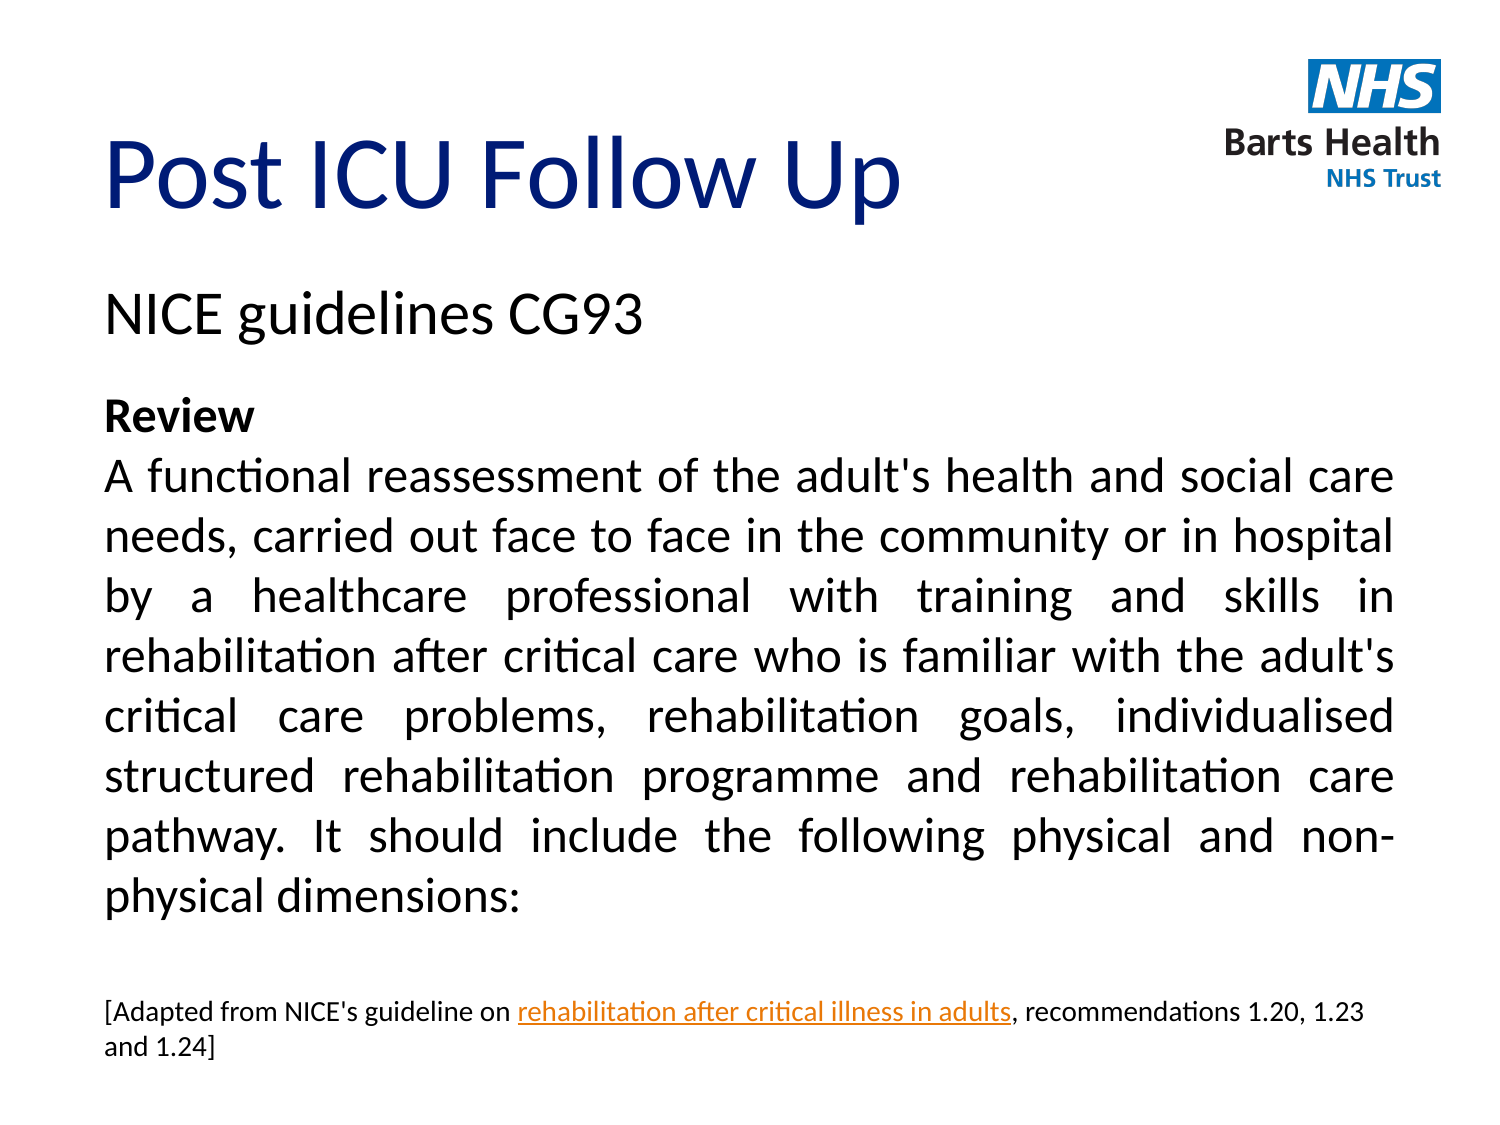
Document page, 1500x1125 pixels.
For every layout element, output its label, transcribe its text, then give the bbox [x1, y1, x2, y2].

title Post ICU Follow Up [103, 104, 1395, 231]
picture [1226, 59, 1441, 187]
list NICE guidelines CG93 Review A functional reassessment of the adult's health and social care needs, carried out face to face in the community or in hospital by a healthcare professional with training and skills in rehabilitation after critical care who is familiar with the adult's critical care problems, rehabilitation goals, individualised structured rehabilitation programme and rehabilitation care pathway. It should include the following physical and non-physical dimensions: [Adapted from NICE's guideline on rehabilitation after critical illness in adults, recommendations 1.20, 1.23 and 1.24] [104, 272, 1396, 1106]
